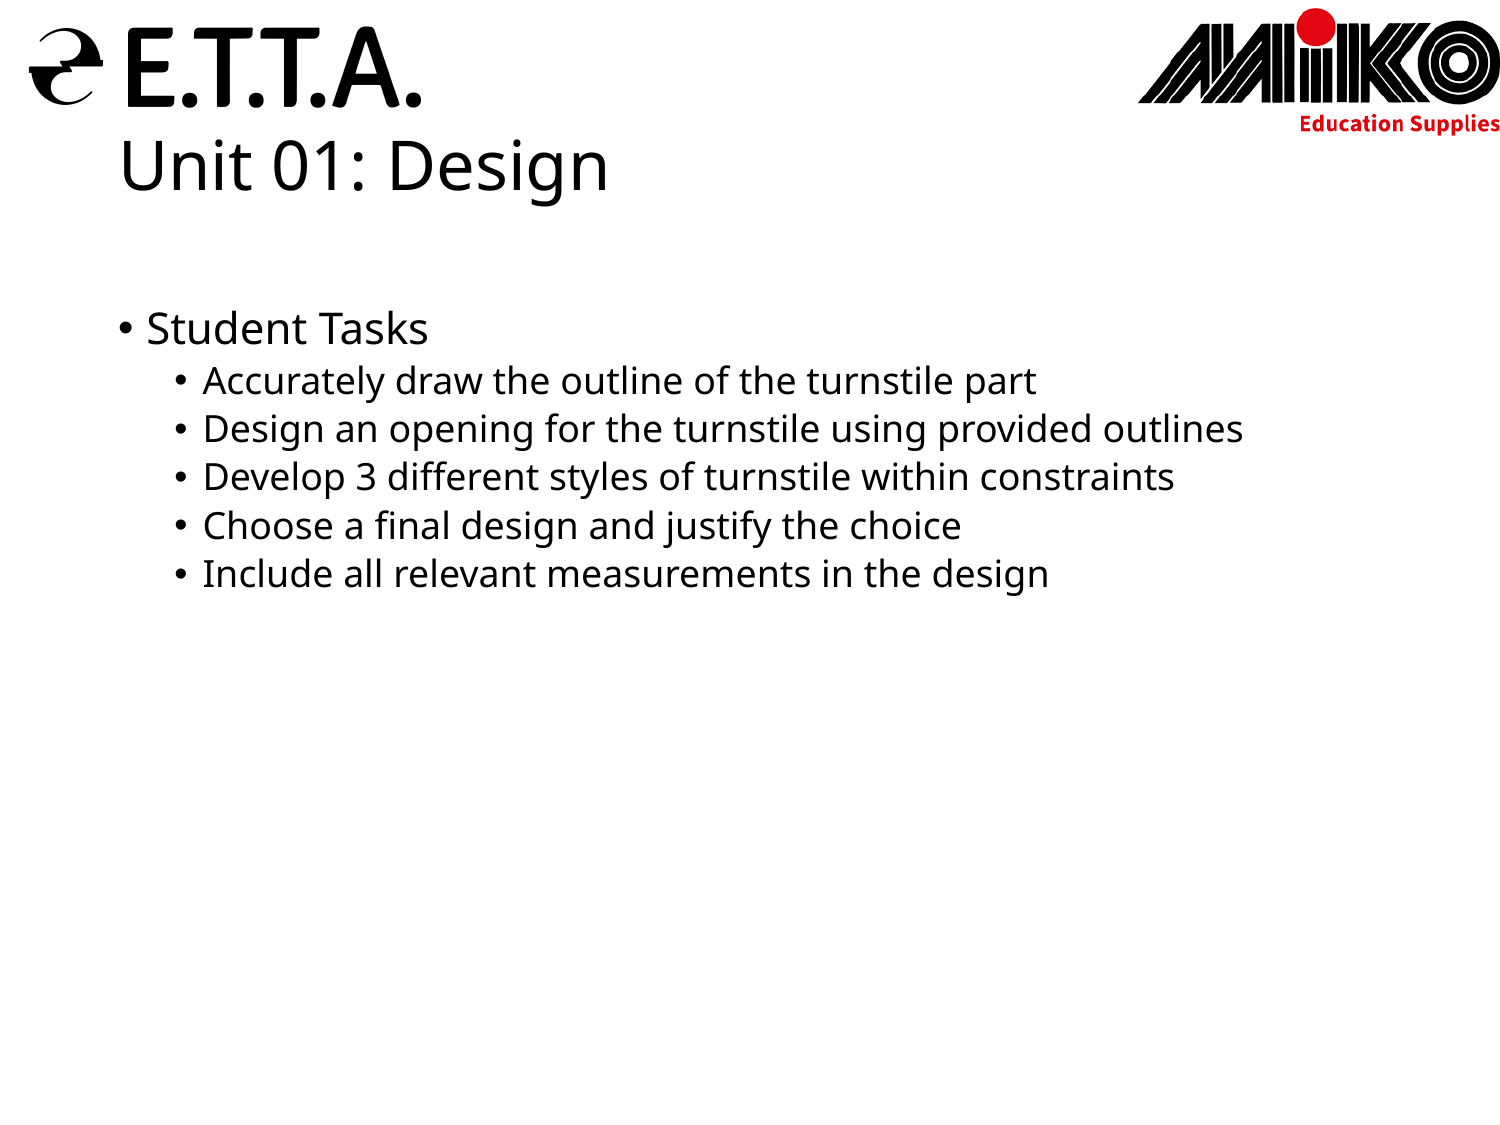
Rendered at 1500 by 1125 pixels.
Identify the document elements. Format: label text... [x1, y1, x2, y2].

picture [12, 0, 425, 138]
title Unit 01: Design [103, 59, 1397, 278]
list Student Tasks Accurately draw the outline of the turnstile part Design an opening for the turnstile using provided outlines Develop 3 different styles of turnstile within constraints Choose a final design and justify the choice Include all relevant measurements in the design [103, 299, 1397, 1014]
picture [1138, 8, 1500, 140]
